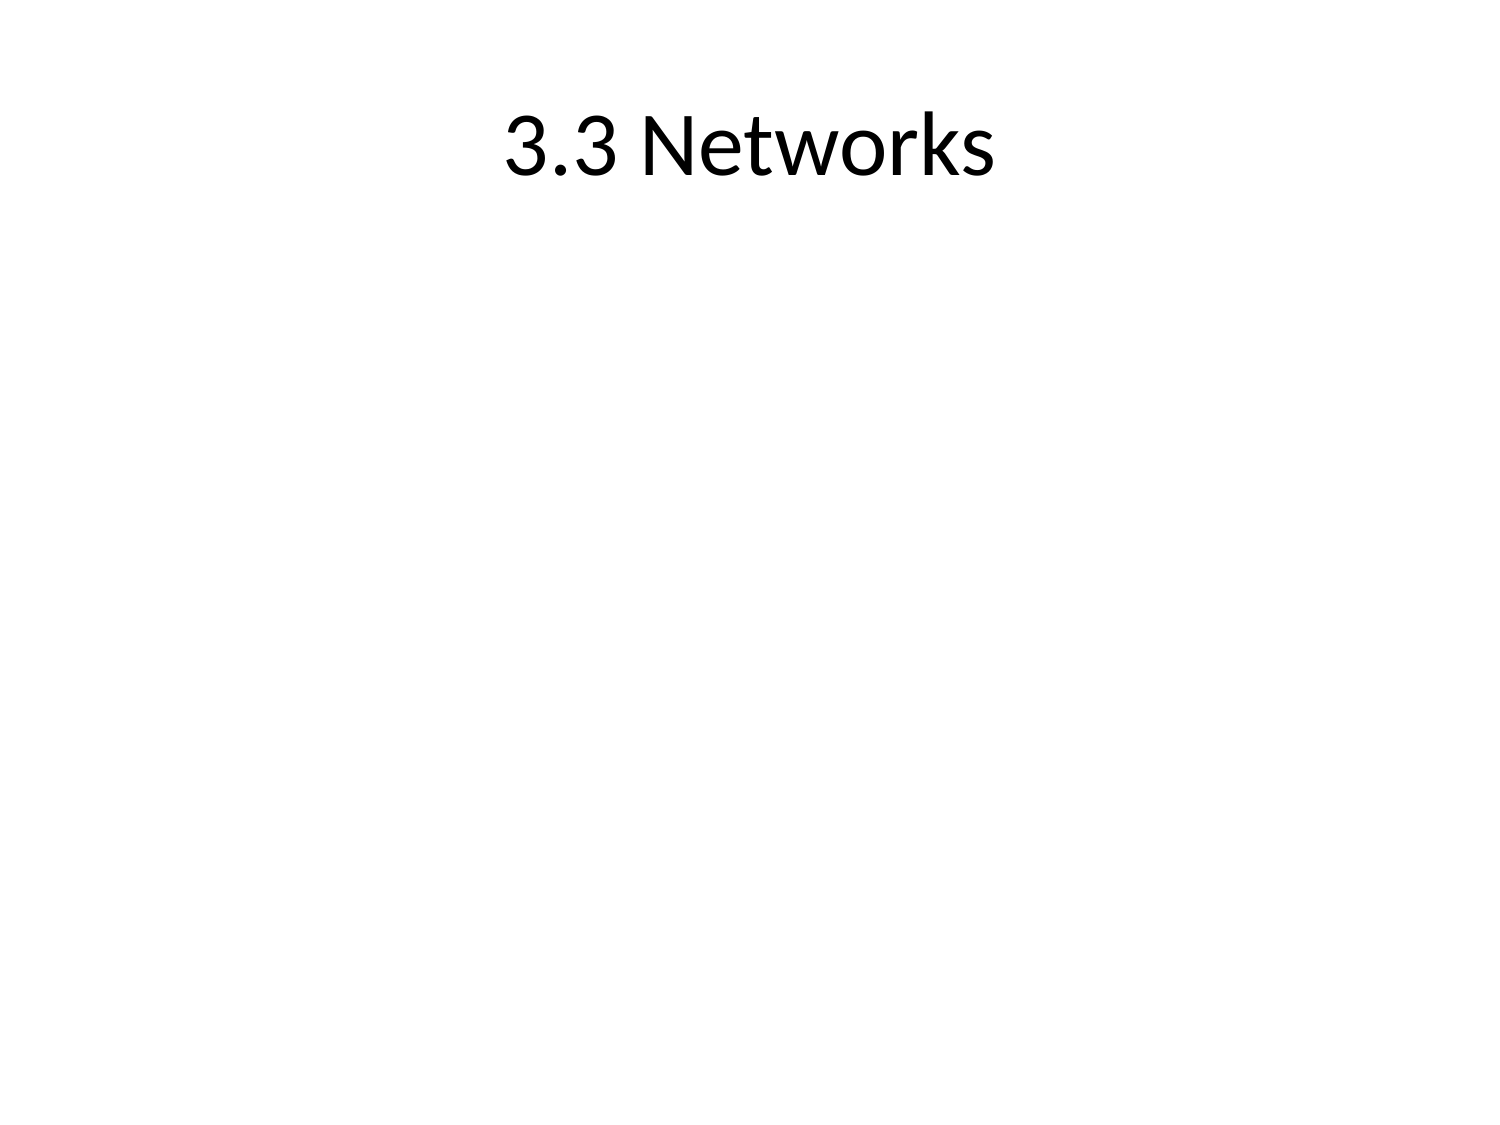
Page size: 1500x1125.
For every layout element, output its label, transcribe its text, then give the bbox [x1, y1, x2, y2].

title 3.3 Networks [75, 45, 1425, 233]
